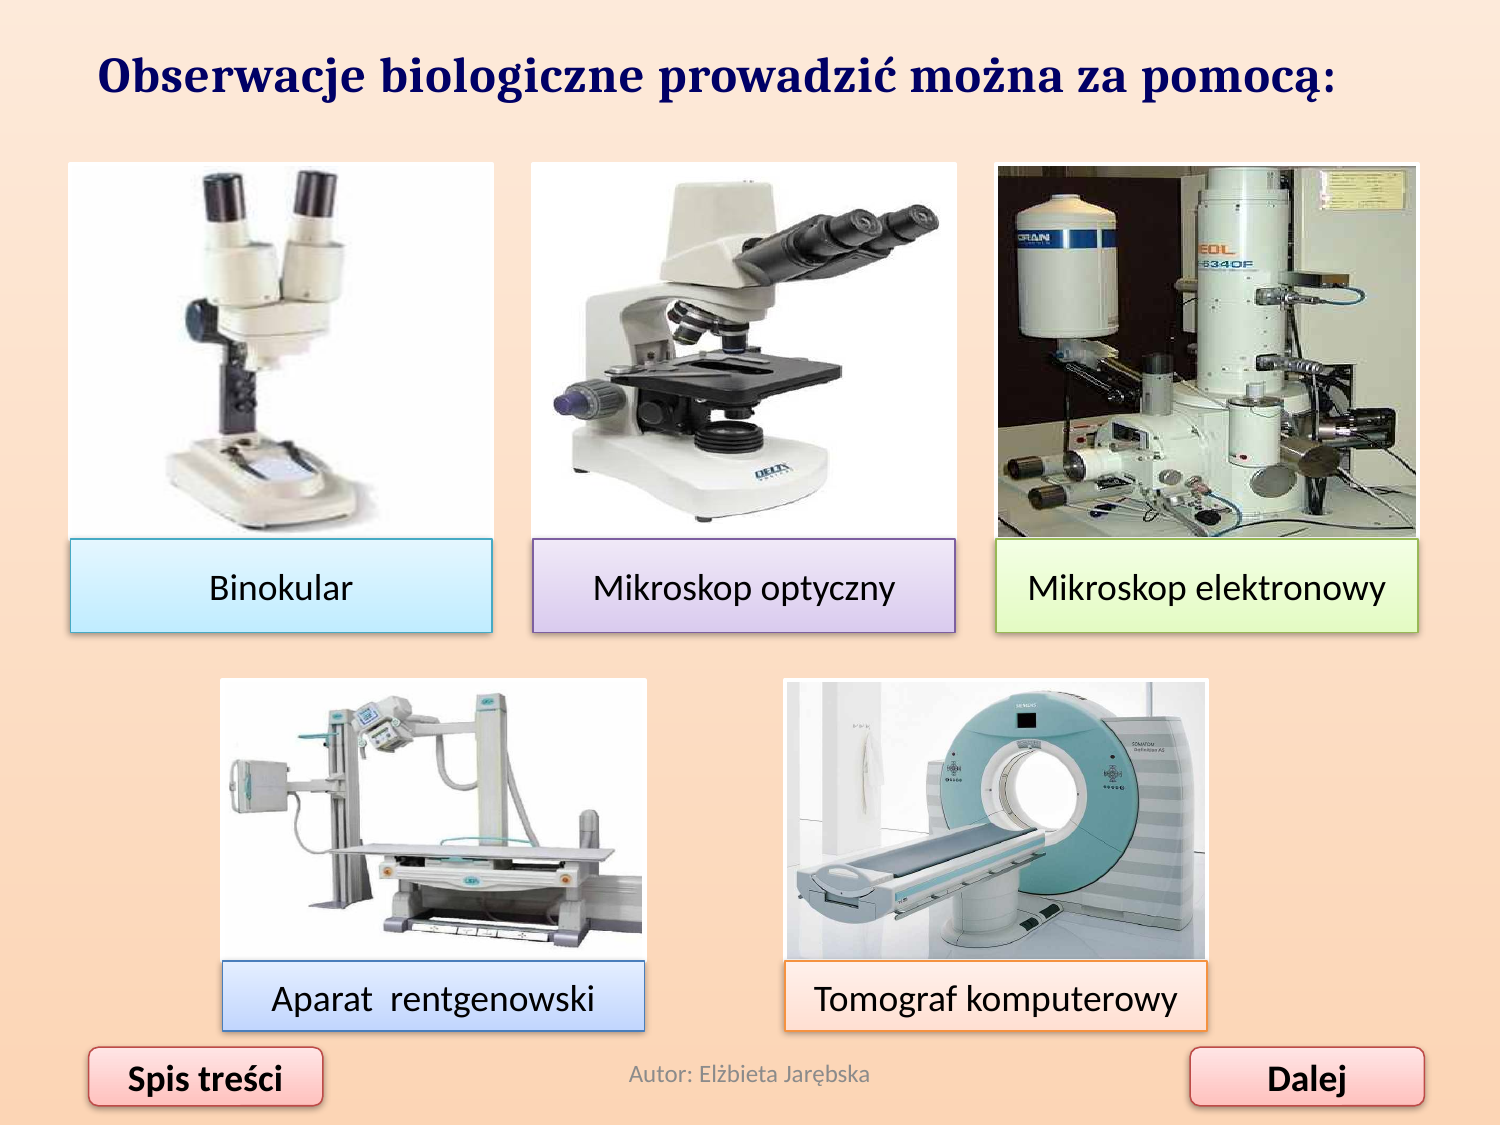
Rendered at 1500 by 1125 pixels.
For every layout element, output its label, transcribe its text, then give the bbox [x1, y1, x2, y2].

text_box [784, 679, 1208, 1032]
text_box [70, 163, 493, 633]
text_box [532, 163, 956, 633]
text_box Dalej [1189, 1046, 1426, 1107]
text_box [222, 679, 645, 1032]
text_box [995, 163, 1419, 633]
text_box Obserwacje biologiczne prowadzić można za pomocą: [82, 35, 1353, 111]
footer Autor: Elżbieta Jarębska [512, 1042, 988, 1103]
text_box Spis treści [87, 1046, 324, 1107]
